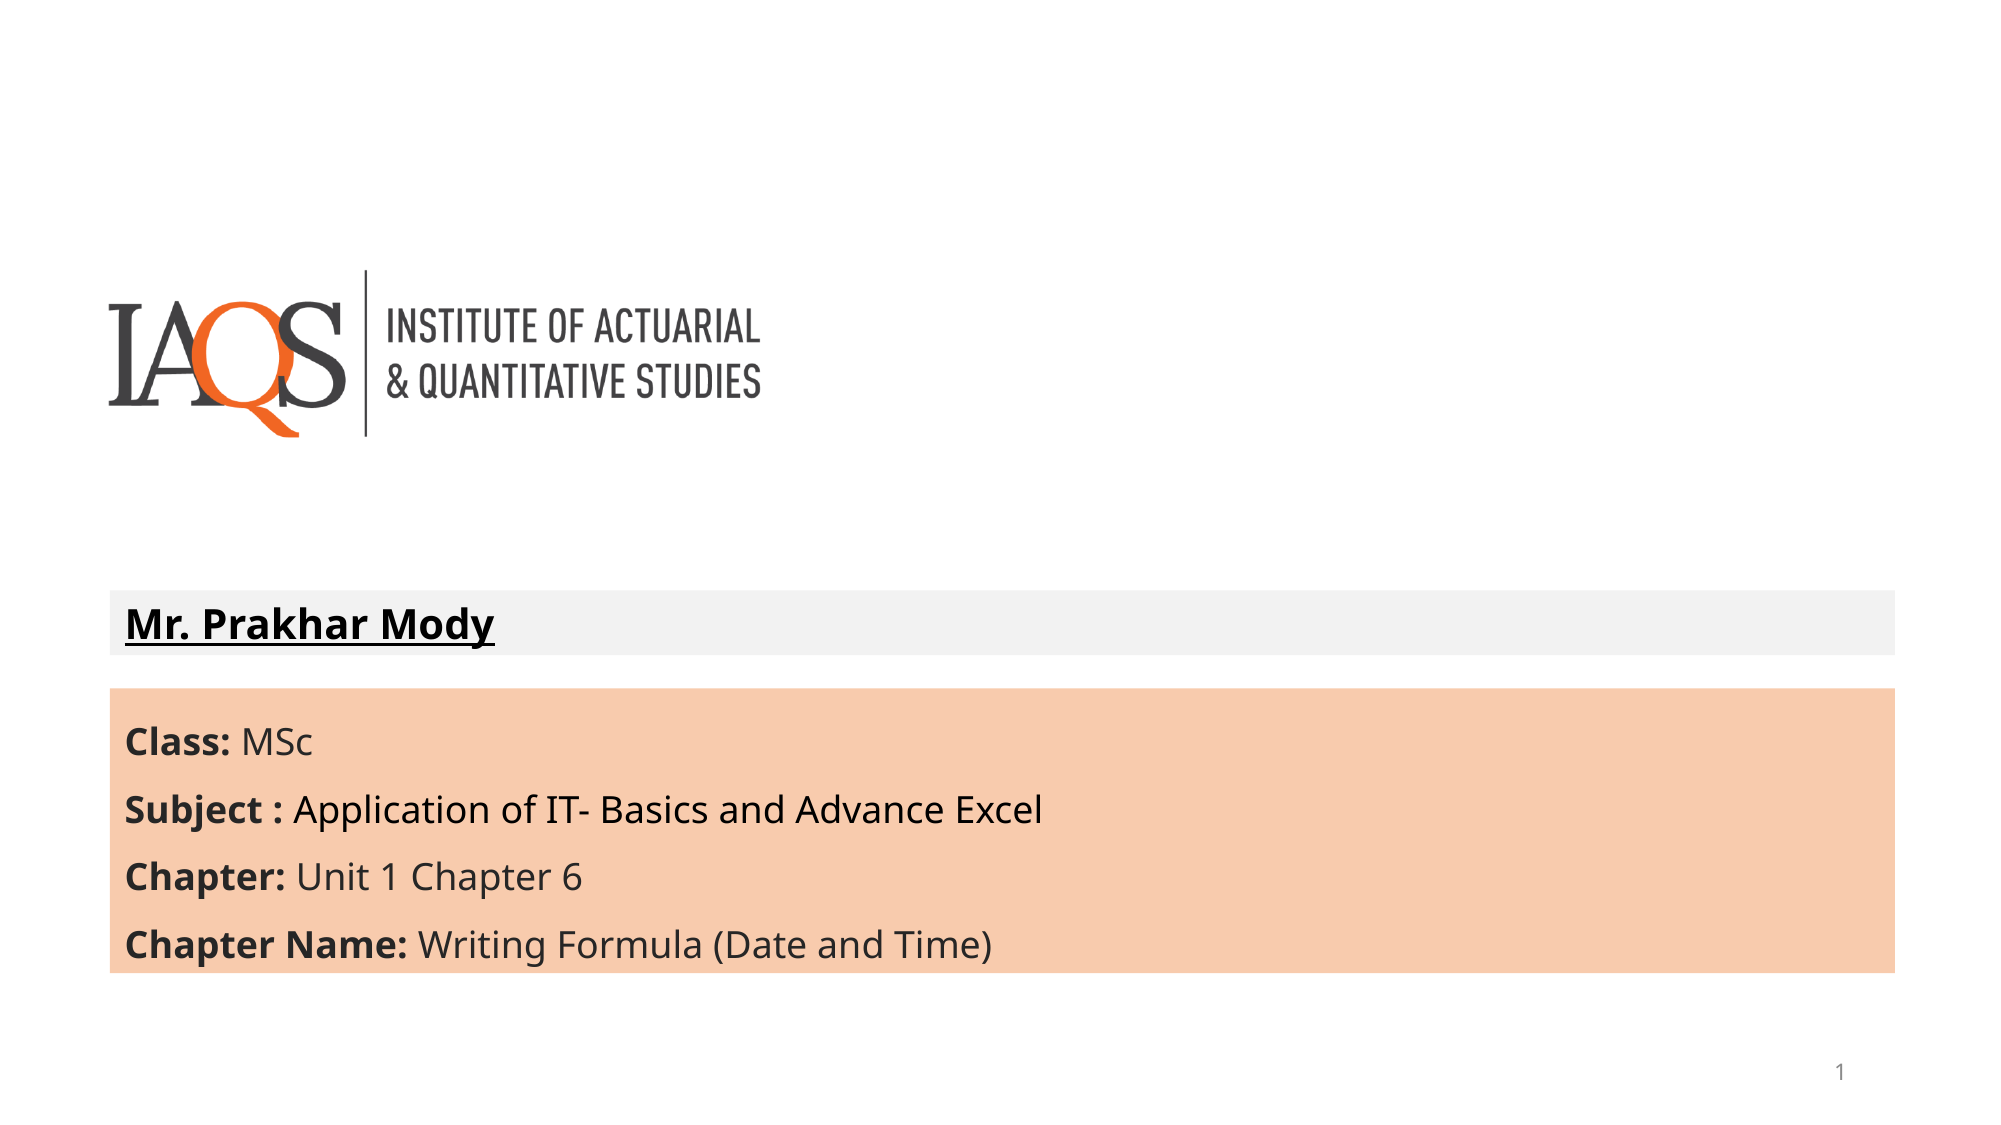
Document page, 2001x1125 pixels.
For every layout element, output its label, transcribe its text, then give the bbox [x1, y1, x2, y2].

picture [67, 261, 801, 446]
text_box Class: MSc Subject : Application of IT- Basics and Advance Excel Chapter: Unit 1 Chapter 6 Chapter Name: Writing Formula (Date and Time) [109, 688, 1895, 974]
text_box Mr. Prakhar Mody [109, 590, 1895, 656]
slide_number 1 [1412, 1042, 1863, 1103]
